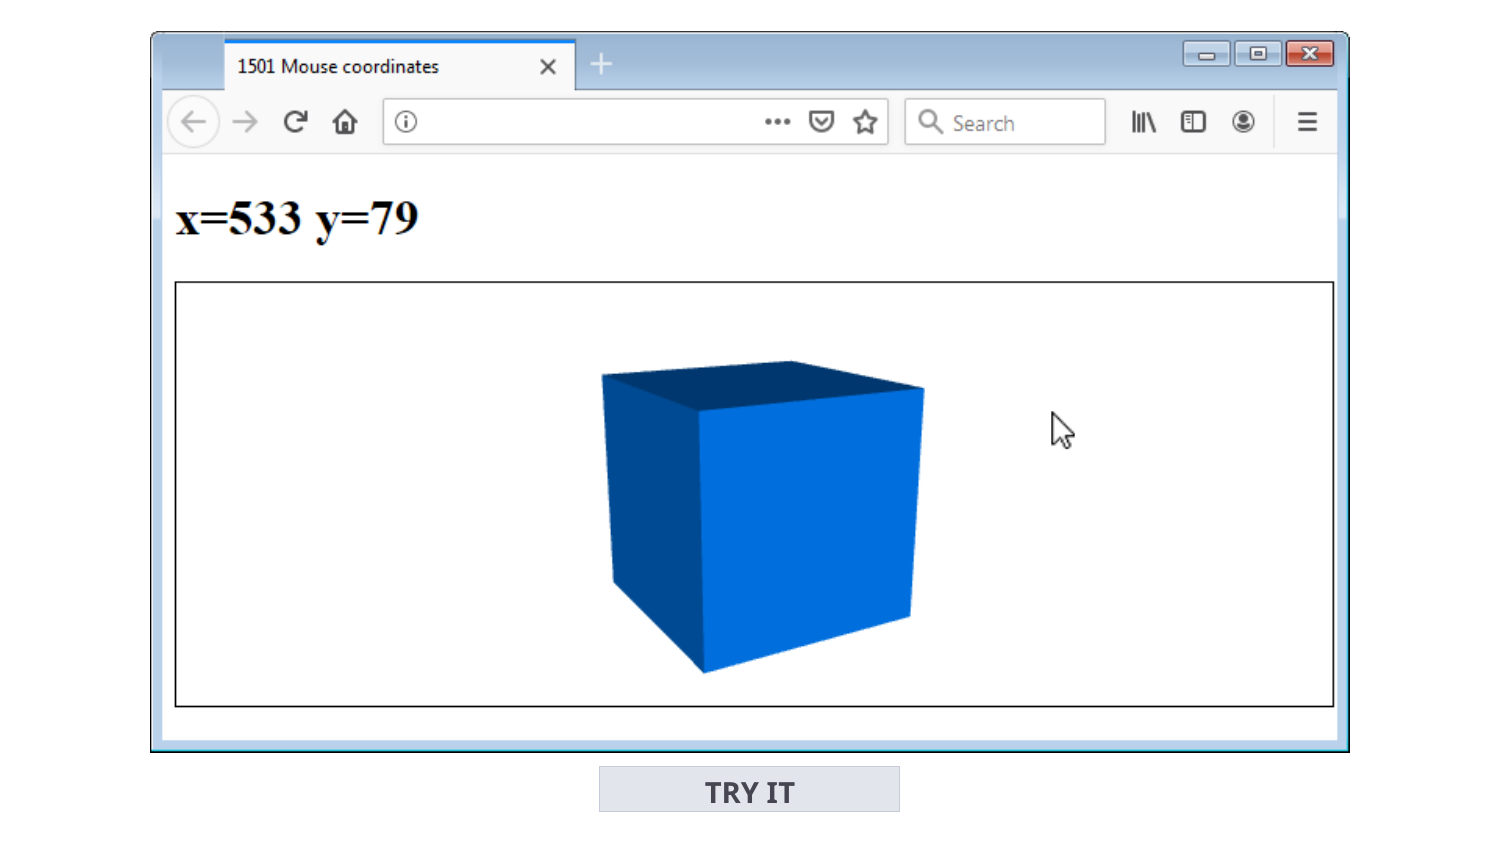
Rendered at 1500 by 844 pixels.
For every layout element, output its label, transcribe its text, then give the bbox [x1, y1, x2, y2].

picture [149, 31, 1351, 753]
text_box TRY IT [599, 766, 900, 812]
